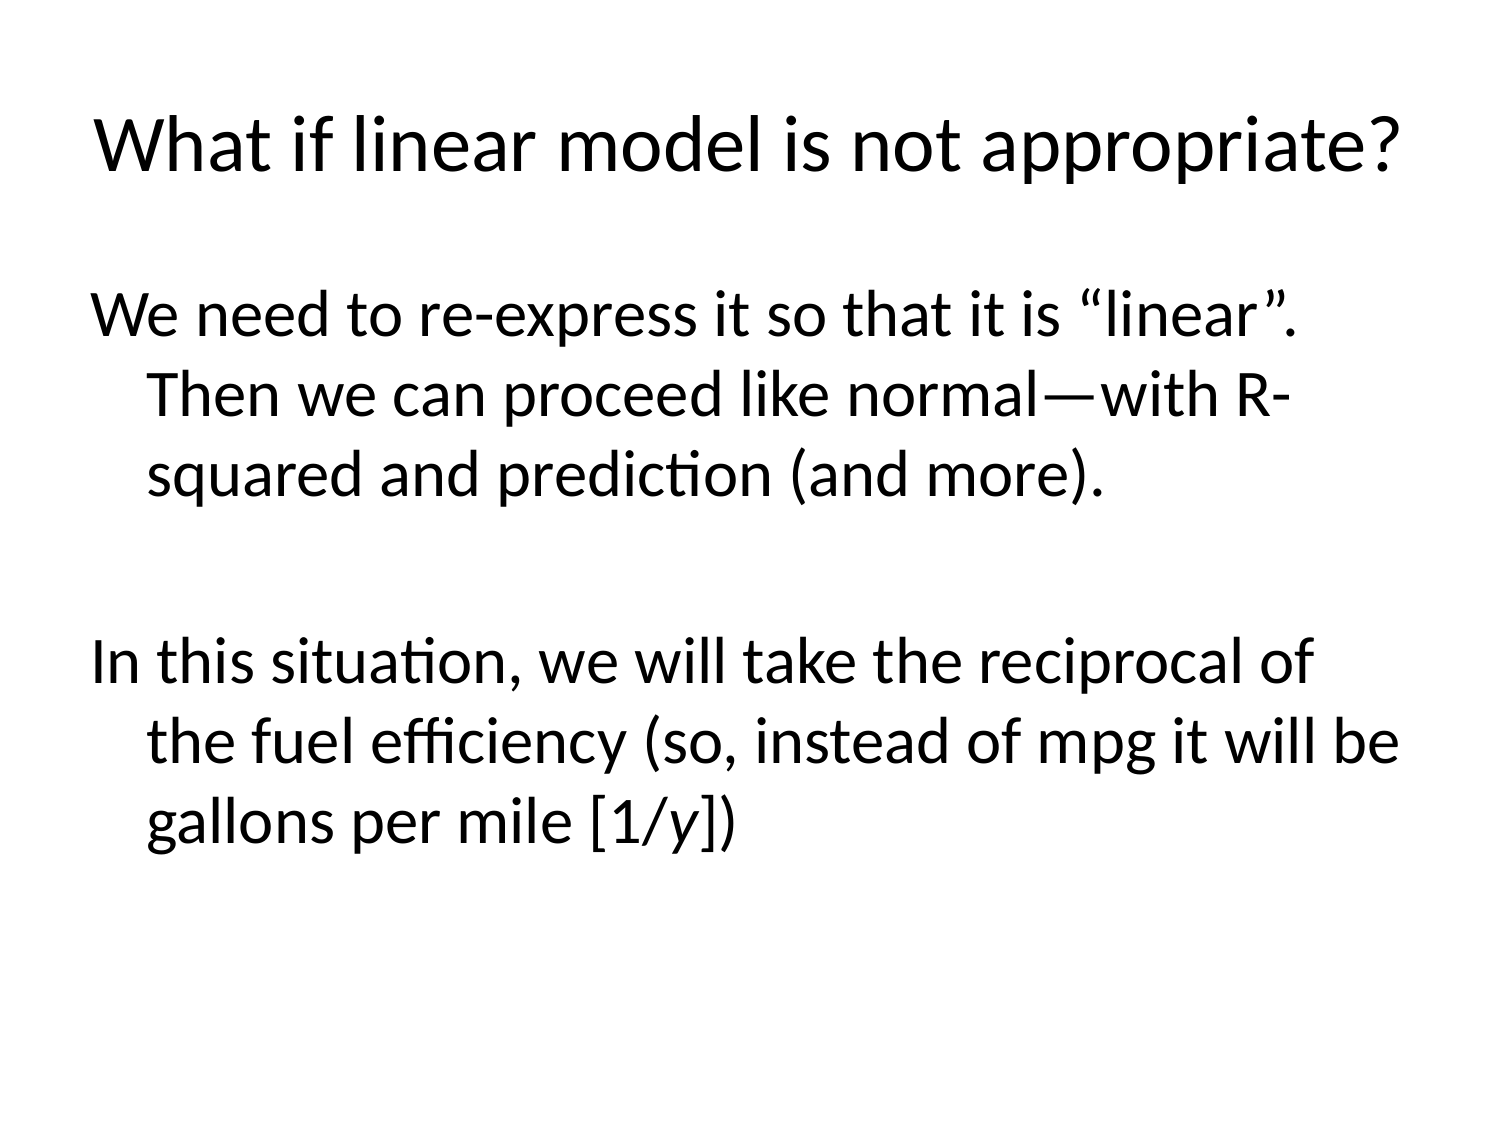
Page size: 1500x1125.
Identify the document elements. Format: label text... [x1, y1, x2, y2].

title What if linear model is not appropriate? [75, 45, 1425, 233]
list We need to re-express it so that it is “linear”. Then we can proceed like normal—with R-squared and prediction (and more). In this situation, we will take the reciprocal of the fuel efficiency (so, instead of mpg it will be gallons per mile [1/y]) [75, 262, 1425, 1005]
